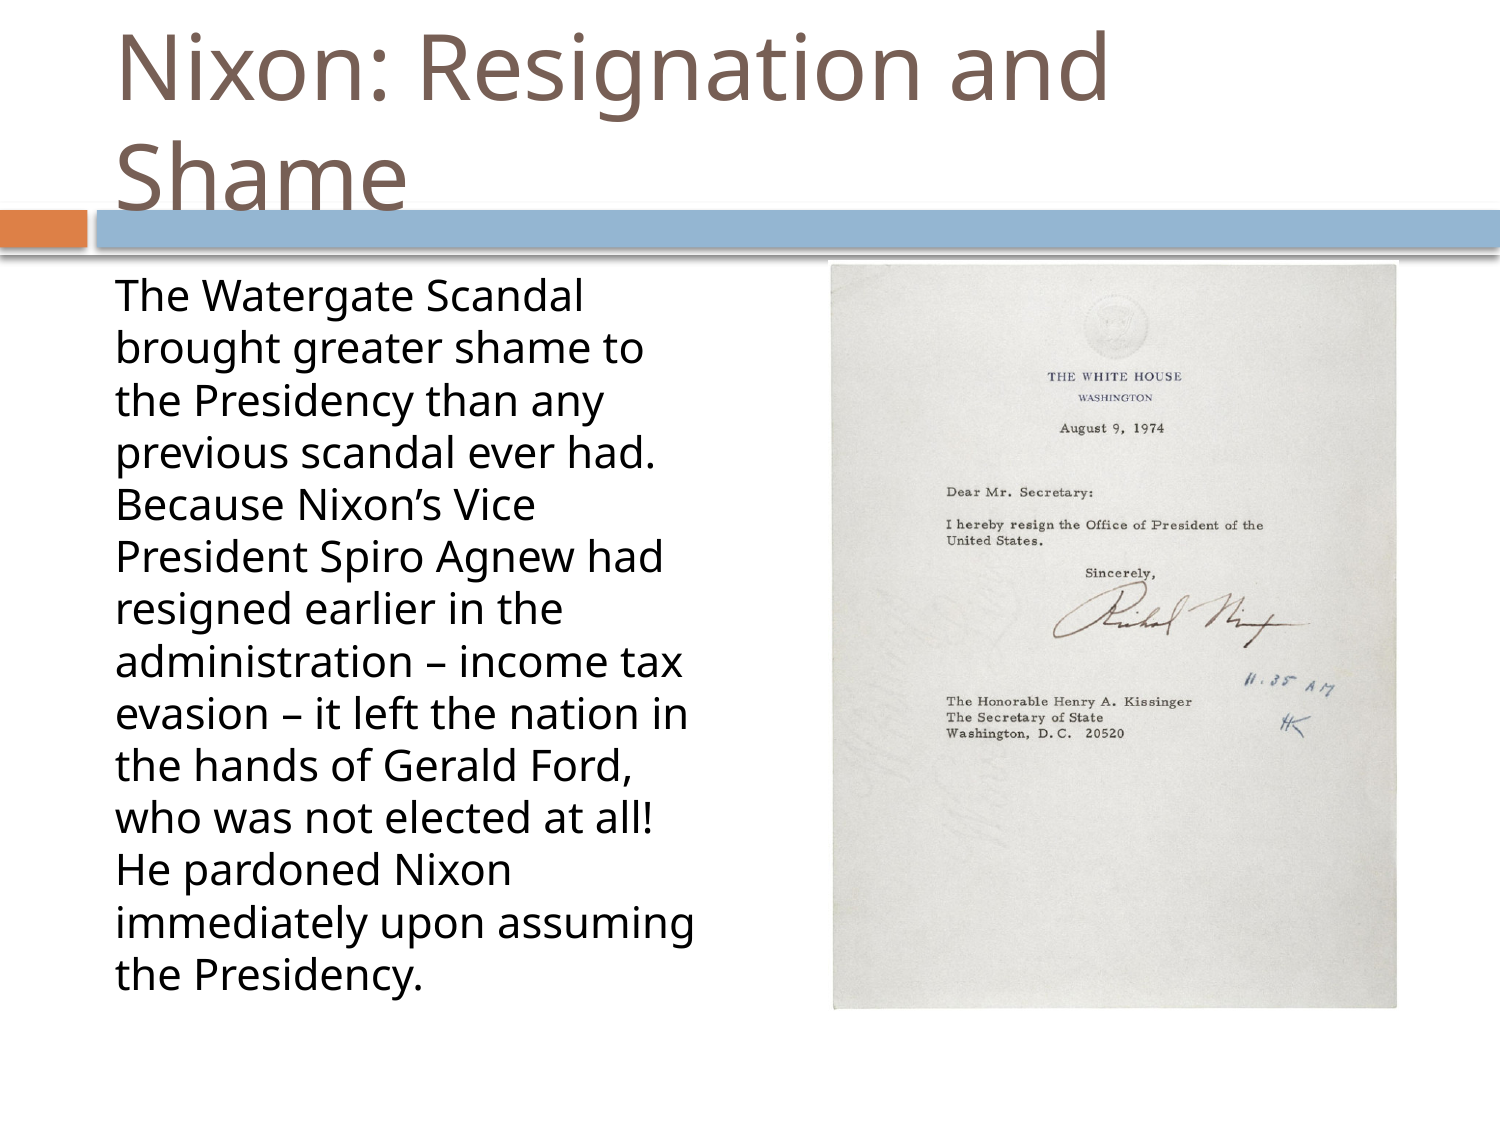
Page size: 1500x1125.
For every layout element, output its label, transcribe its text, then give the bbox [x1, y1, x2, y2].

title Nixon: Resignation and Shame [99, 37, 1438, 200]
list The Watergate Scandal brought greater shame to the Presidency than any previous scandal ever had. Because Nixon’s Vice President Spiro Agnew had resigned earlier in the administration – income tax evasion – it left the nation in the hands of Gerald Ford, who was not elected at all! He pardoned Nixon immediately upon assuming the Presidency. [99, 260, 738, 1011]
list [827, 260, 1400, 1011]
